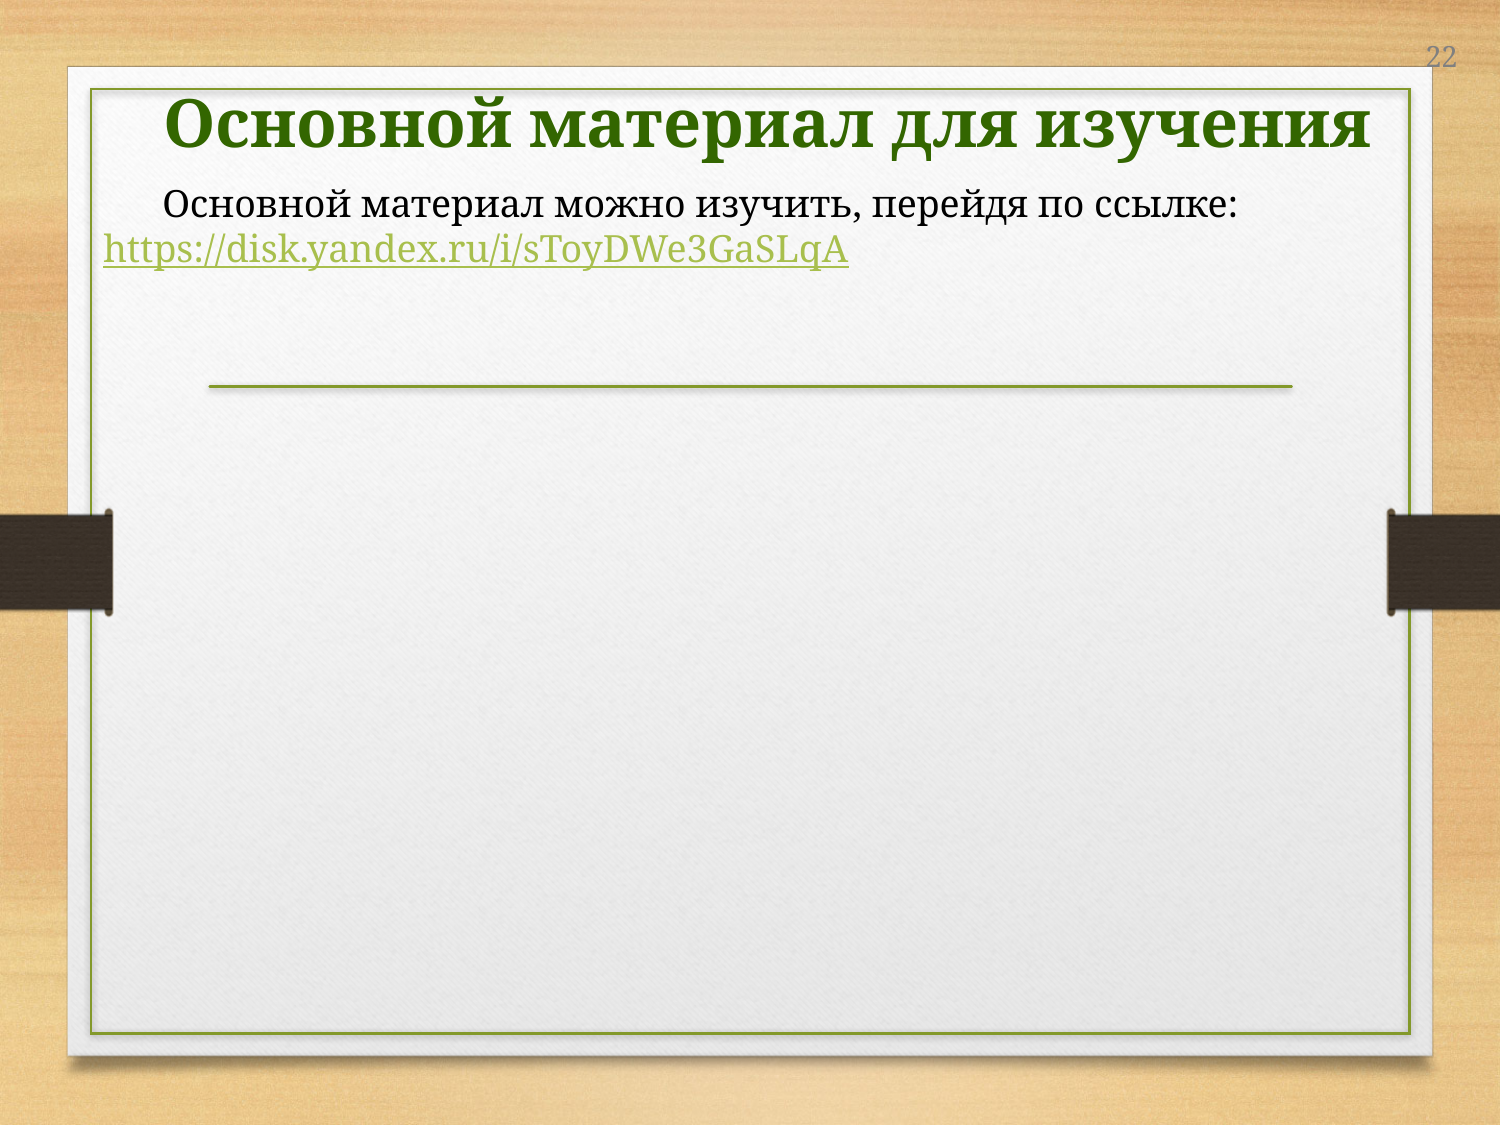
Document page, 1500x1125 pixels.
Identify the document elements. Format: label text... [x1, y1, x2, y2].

text_box Основной материал для изучения [111, 60, 1425, 172]
picture [0, 0, 1500, 1125]
text_box Основной материал можно изучить, перейдя по ссылке: https://disk.yandex.ru/i/sToyDWe3GaSLqA [88, 172, 1447, 329]
text_box [1364, 30, 1473, 91]
